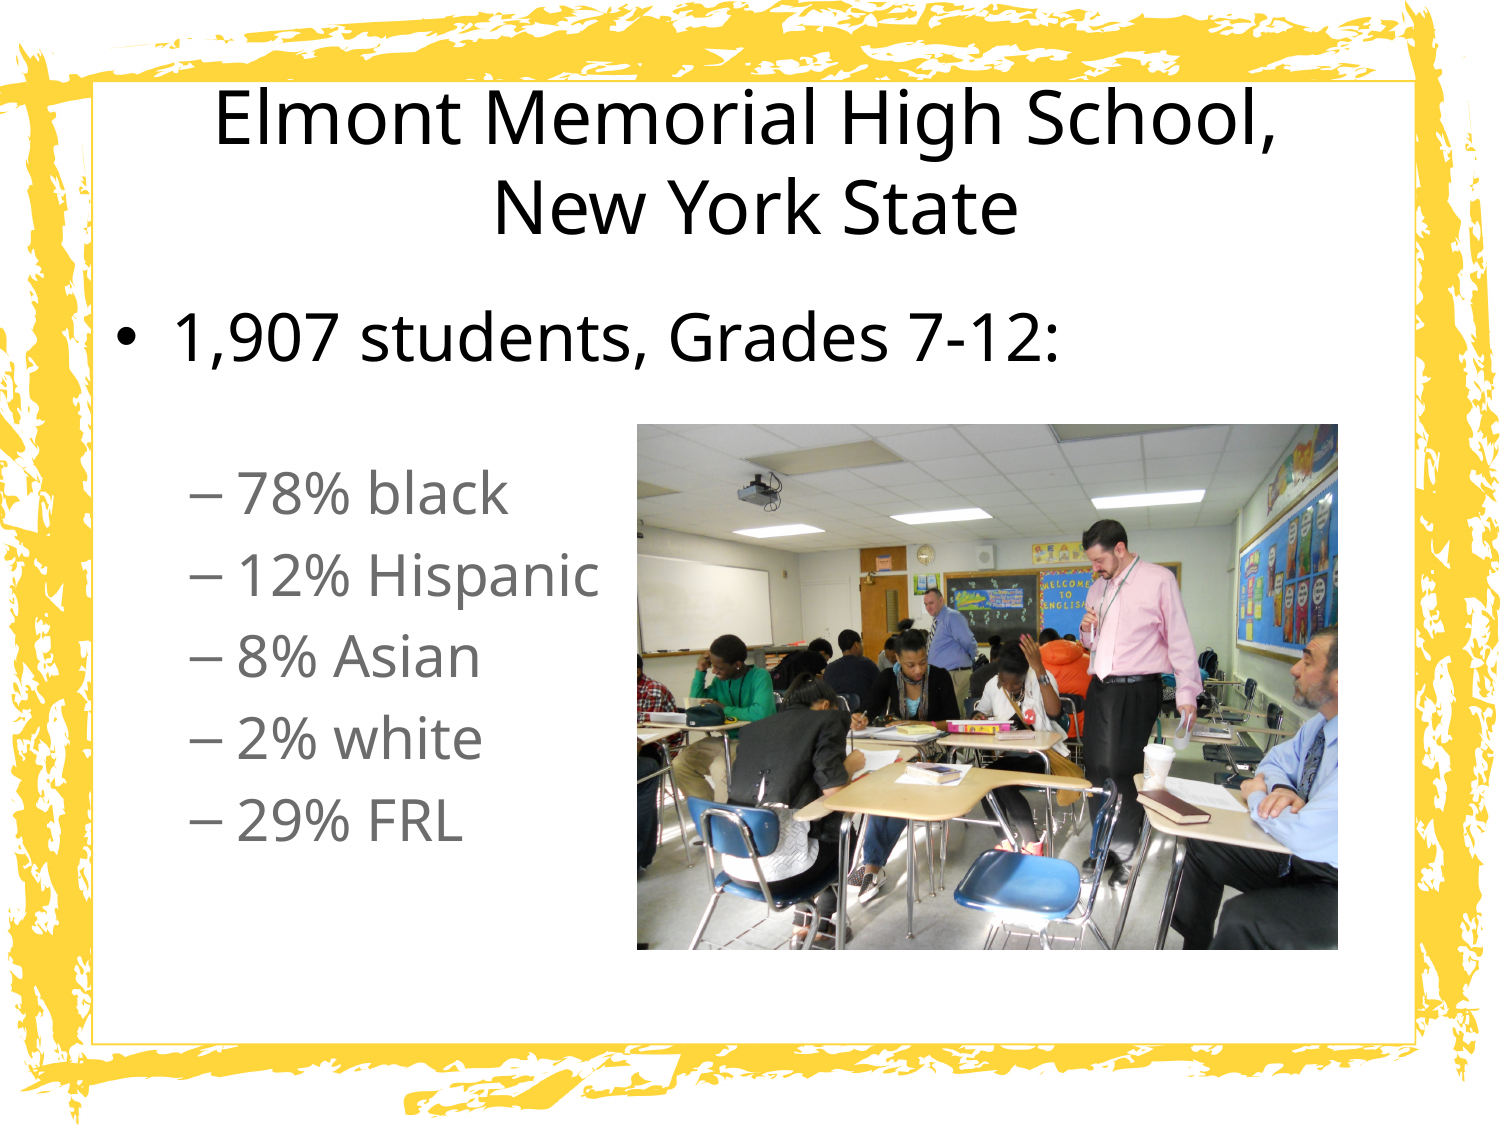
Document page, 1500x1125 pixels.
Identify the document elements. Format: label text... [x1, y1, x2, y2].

list 1,907 students, Grades 7-12: 78% black 12% Hispanic 8% Asian 2% white 29% FRL [99, 287, 1413, 1025]
picture [0, 0, 1500, 1125]
title Elmont Memorial High School, New York State [99, 87, 1413, 233]
